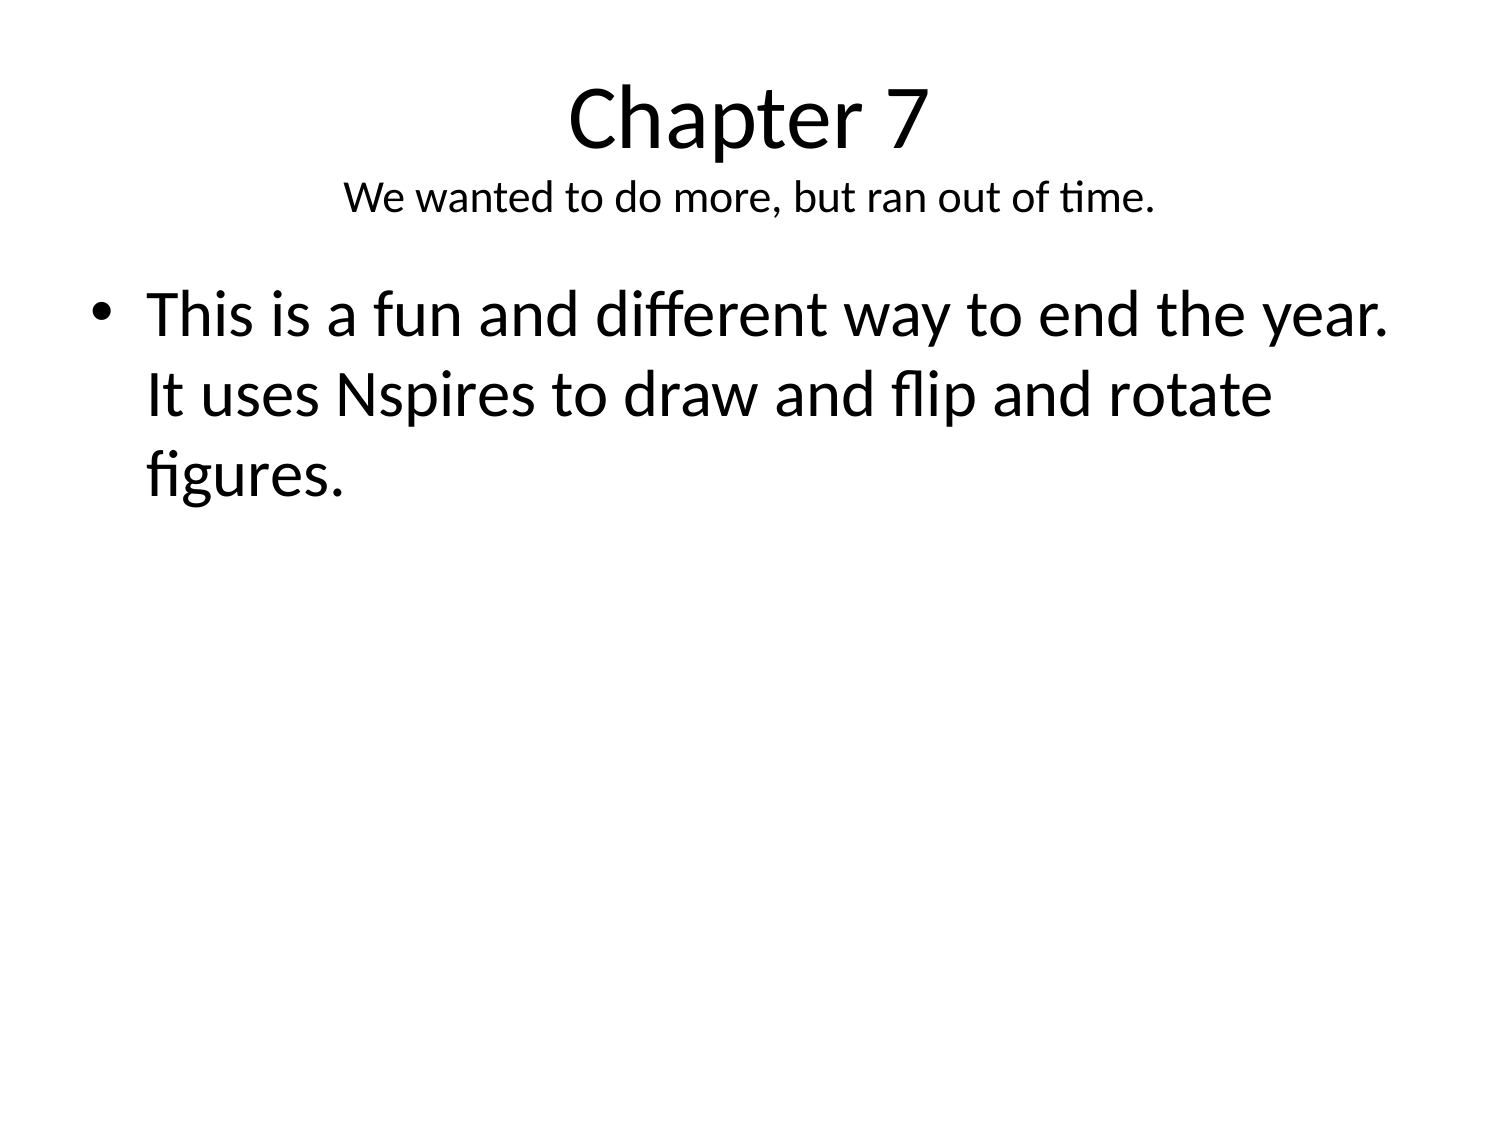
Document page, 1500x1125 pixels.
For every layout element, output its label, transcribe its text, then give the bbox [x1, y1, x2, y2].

list This is a fun and different way to end the year. It uses Nspires to draw and flip and rotate figures. [75, 262, 1425, 1005]
title Chapter 7 We wanted to do more, but ran out of time. [75, 45, 1425, 233]
